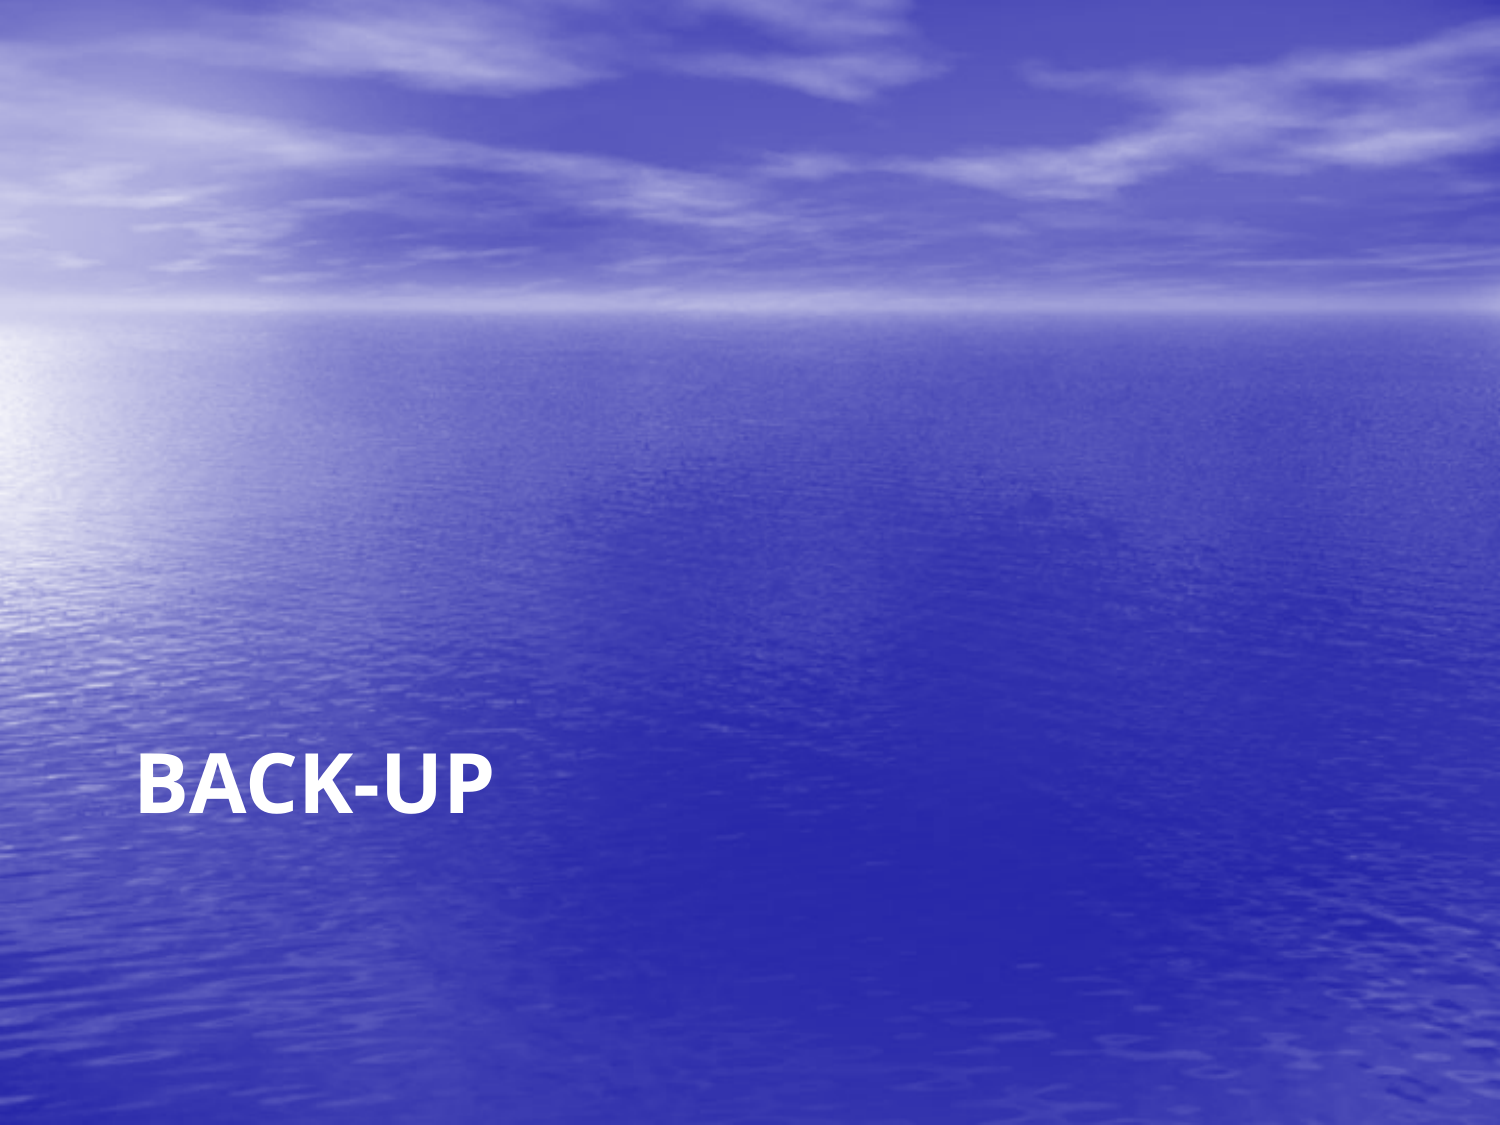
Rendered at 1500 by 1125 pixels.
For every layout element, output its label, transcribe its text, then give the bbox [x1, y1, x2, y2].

title Back-up [118, 722, 1394, 947]
